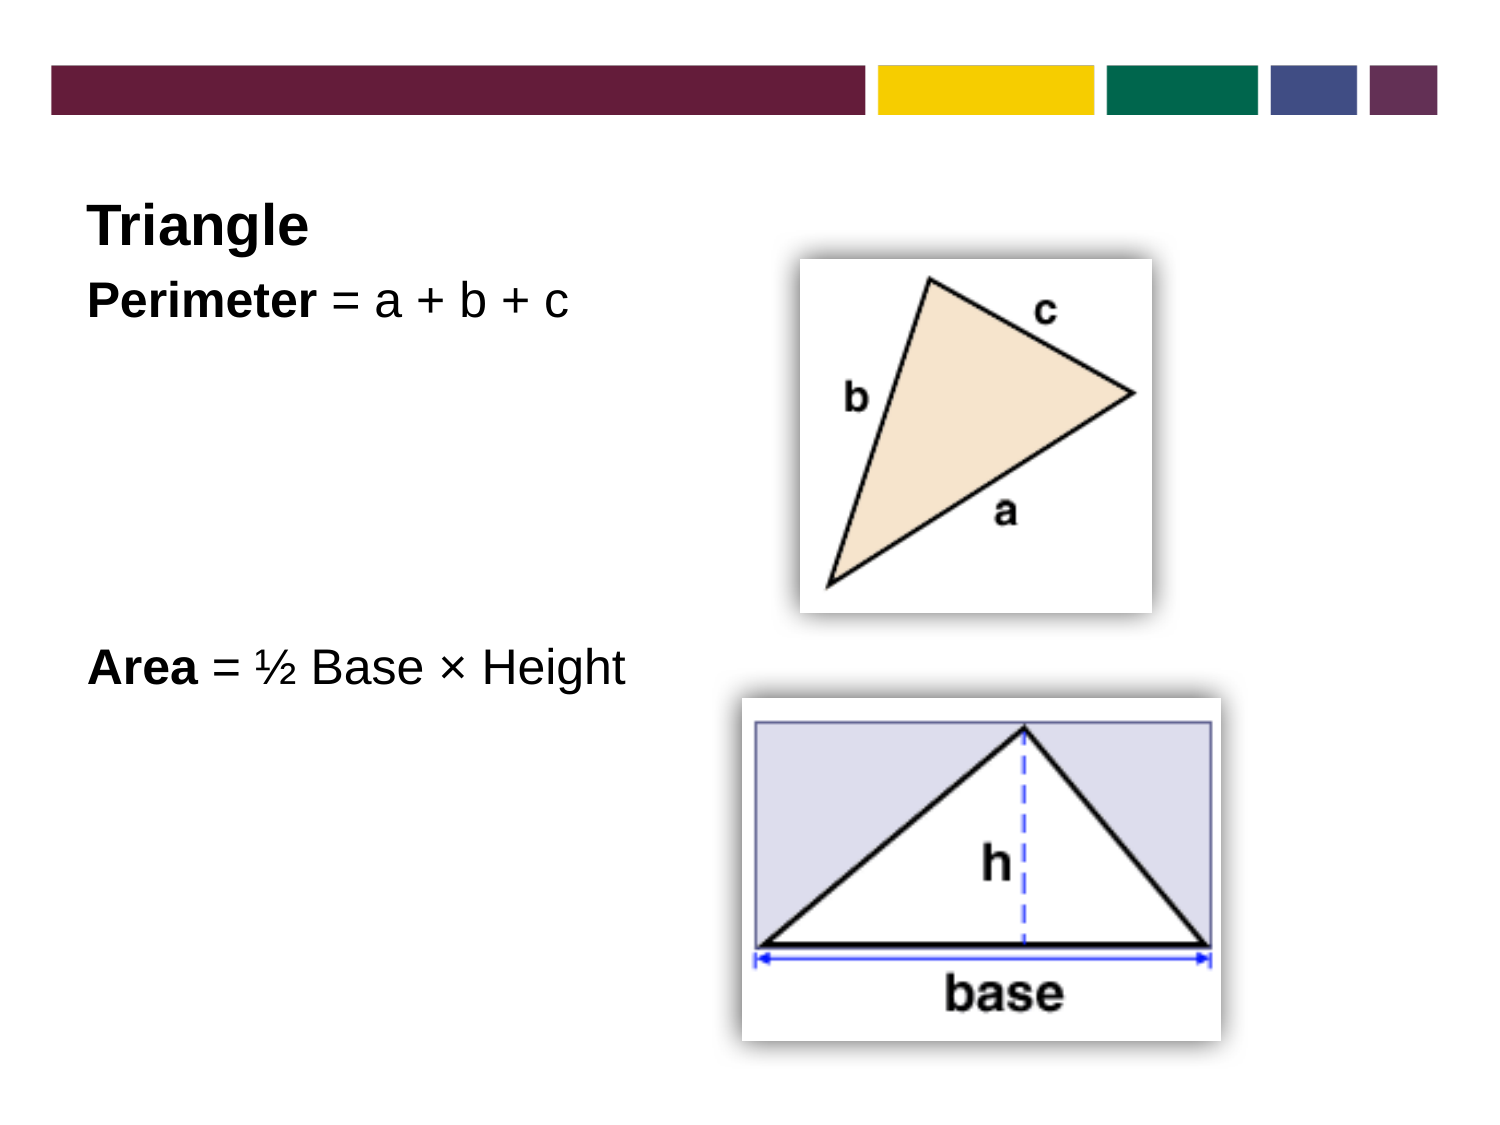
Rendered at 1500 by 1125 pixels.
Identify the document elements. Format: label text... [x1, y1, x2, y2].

list Triangle Perimeter = a + b + c Area = ½ Base × Height [71, 179, 1422, 1025]
picture [741, 697, 1221, 1042]
picture [800, 259, 1152, 613]
picture [37, 49, 1438, 116]
